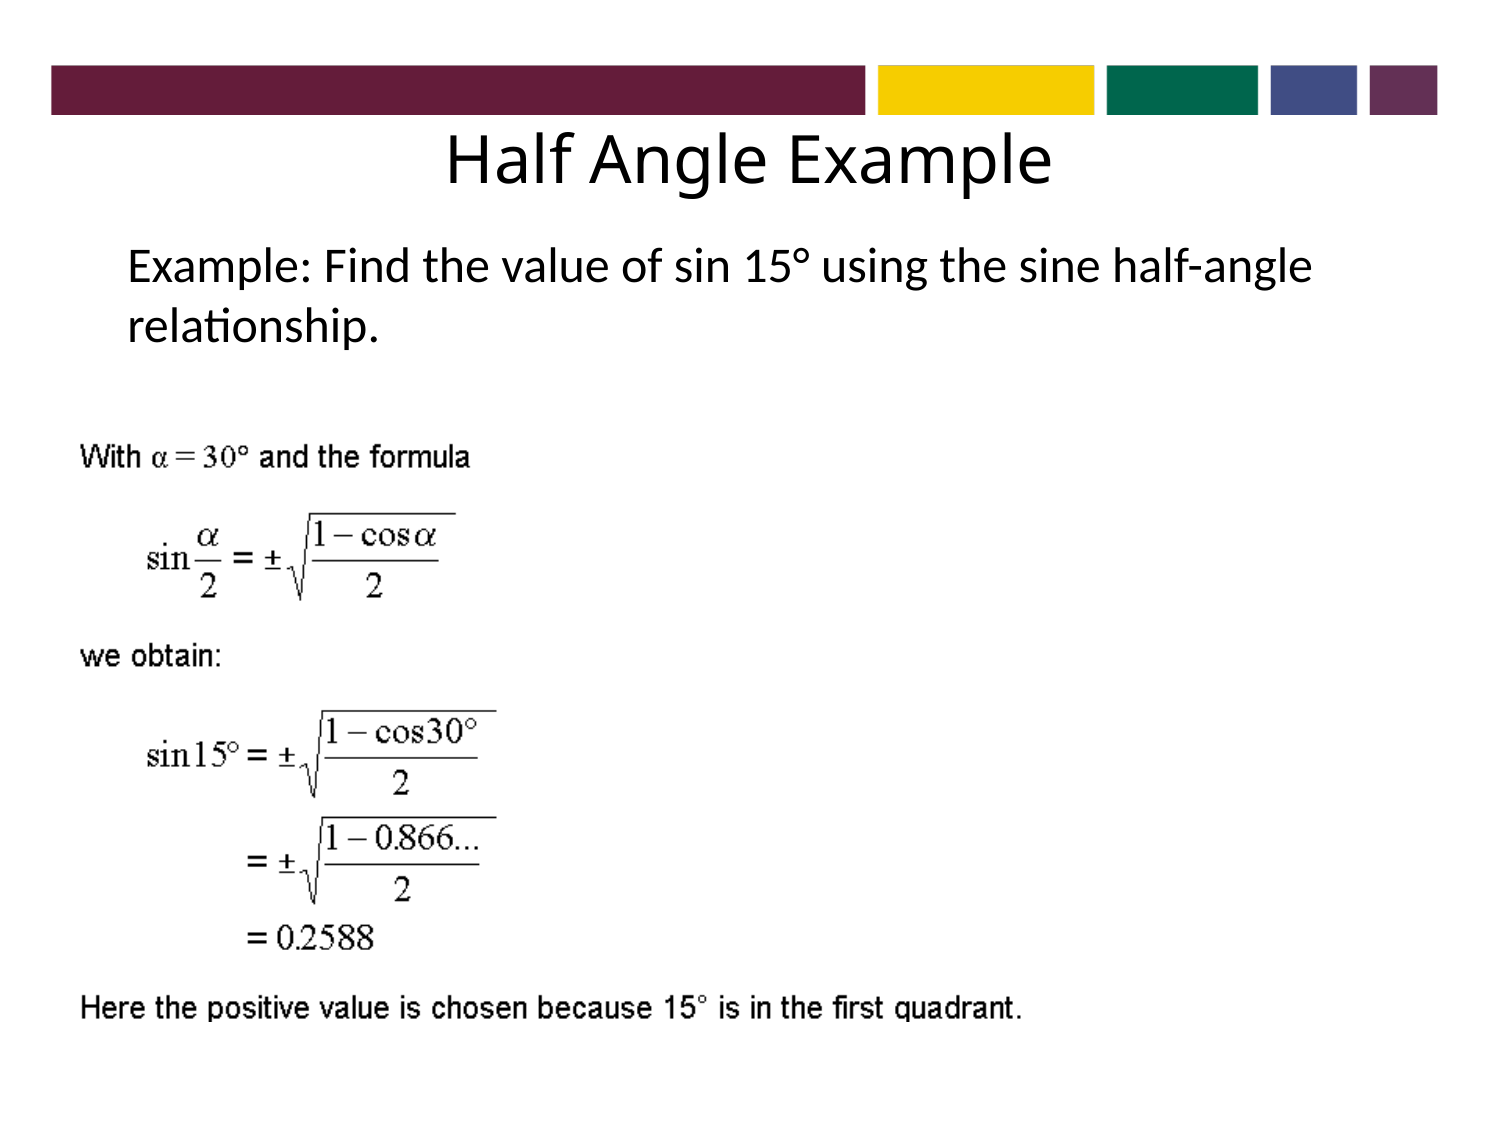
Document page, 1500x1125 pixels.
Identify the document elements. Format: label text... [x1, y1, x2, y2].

picture [62, 424, 1113, 1023]
text_box Example: Find the value of sin 15° using the sine half-angle relationship. [112, 224, 1375, 360]
text_box Half Angle Example [0, 49, 1500, 205]
picture [37, 49, 1438, 116]
